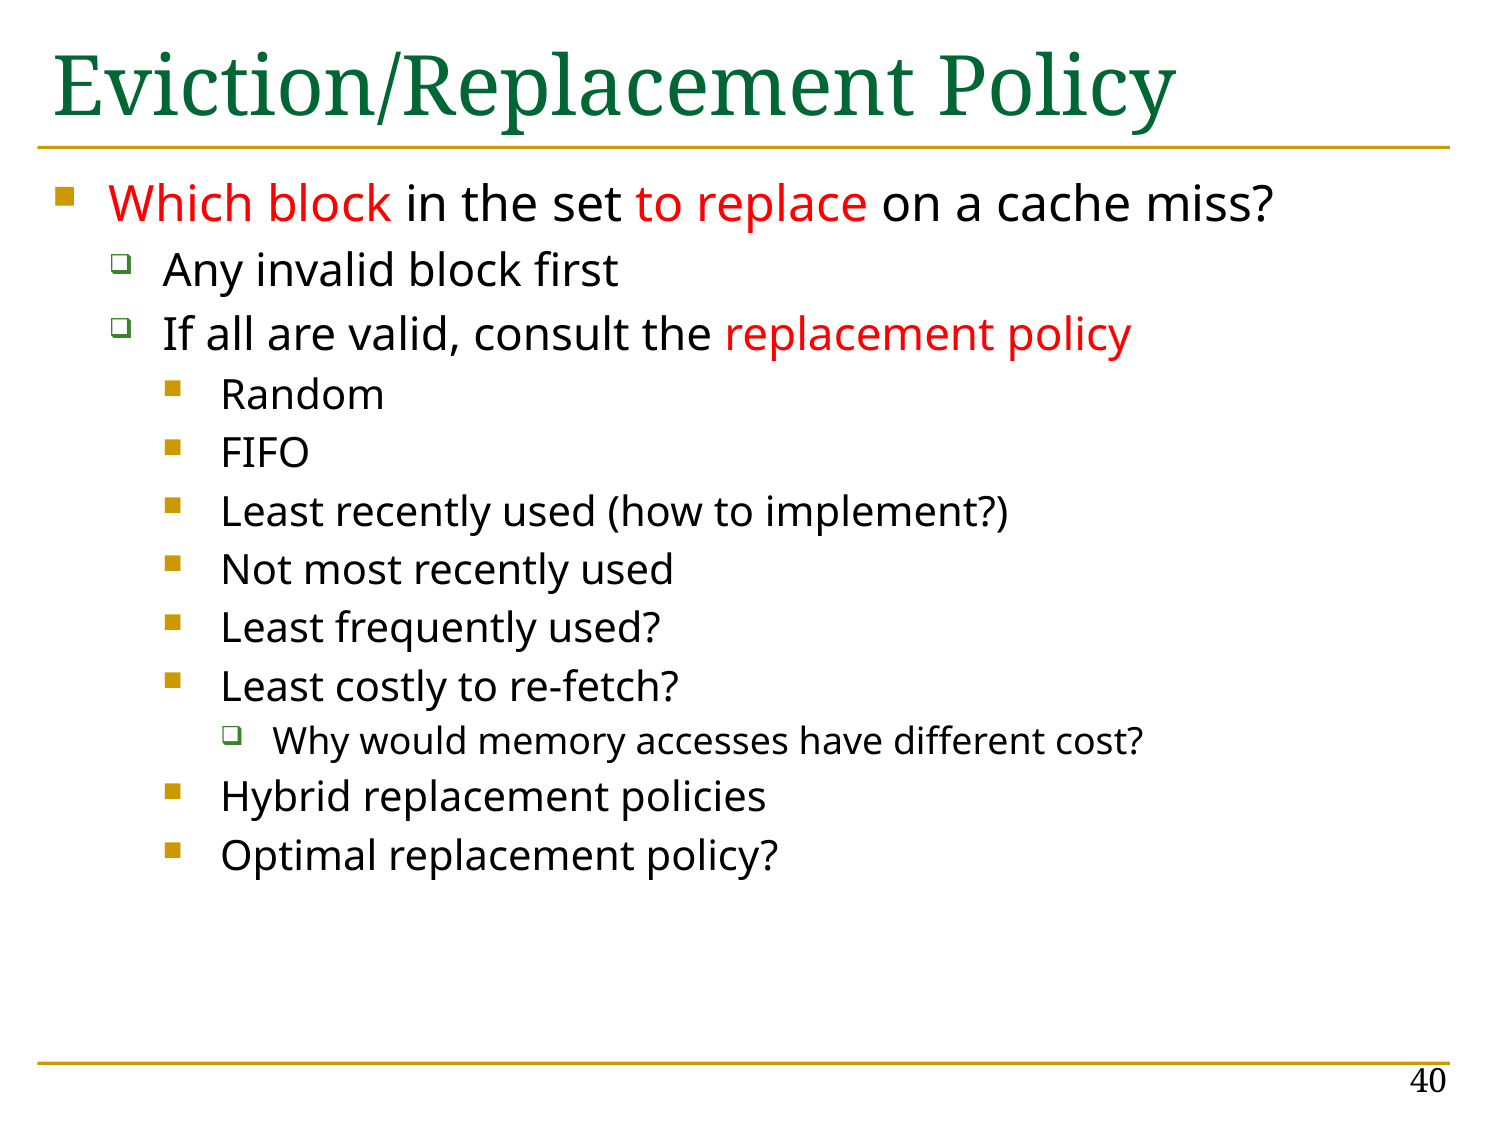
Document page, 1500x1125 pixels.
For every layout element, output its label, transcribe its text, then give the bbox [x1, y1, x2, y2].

slide_number 40 [1111, 1036, 1462, 1112]
title Eviction/Replacement Policy [37, 24, 1450, 163]
list Which block in the set to replace on a cache miss? Any invalid block first If all are valid, consult the replacement policy Random FIFO Least recently used (how to implement?) Not most recently used Least frequently used? Least costly to re-fetch? Why would memory accesses have different cost? Hybrid replacement policies Optimal replacement policy? [37, 163, 1450, 1016]
